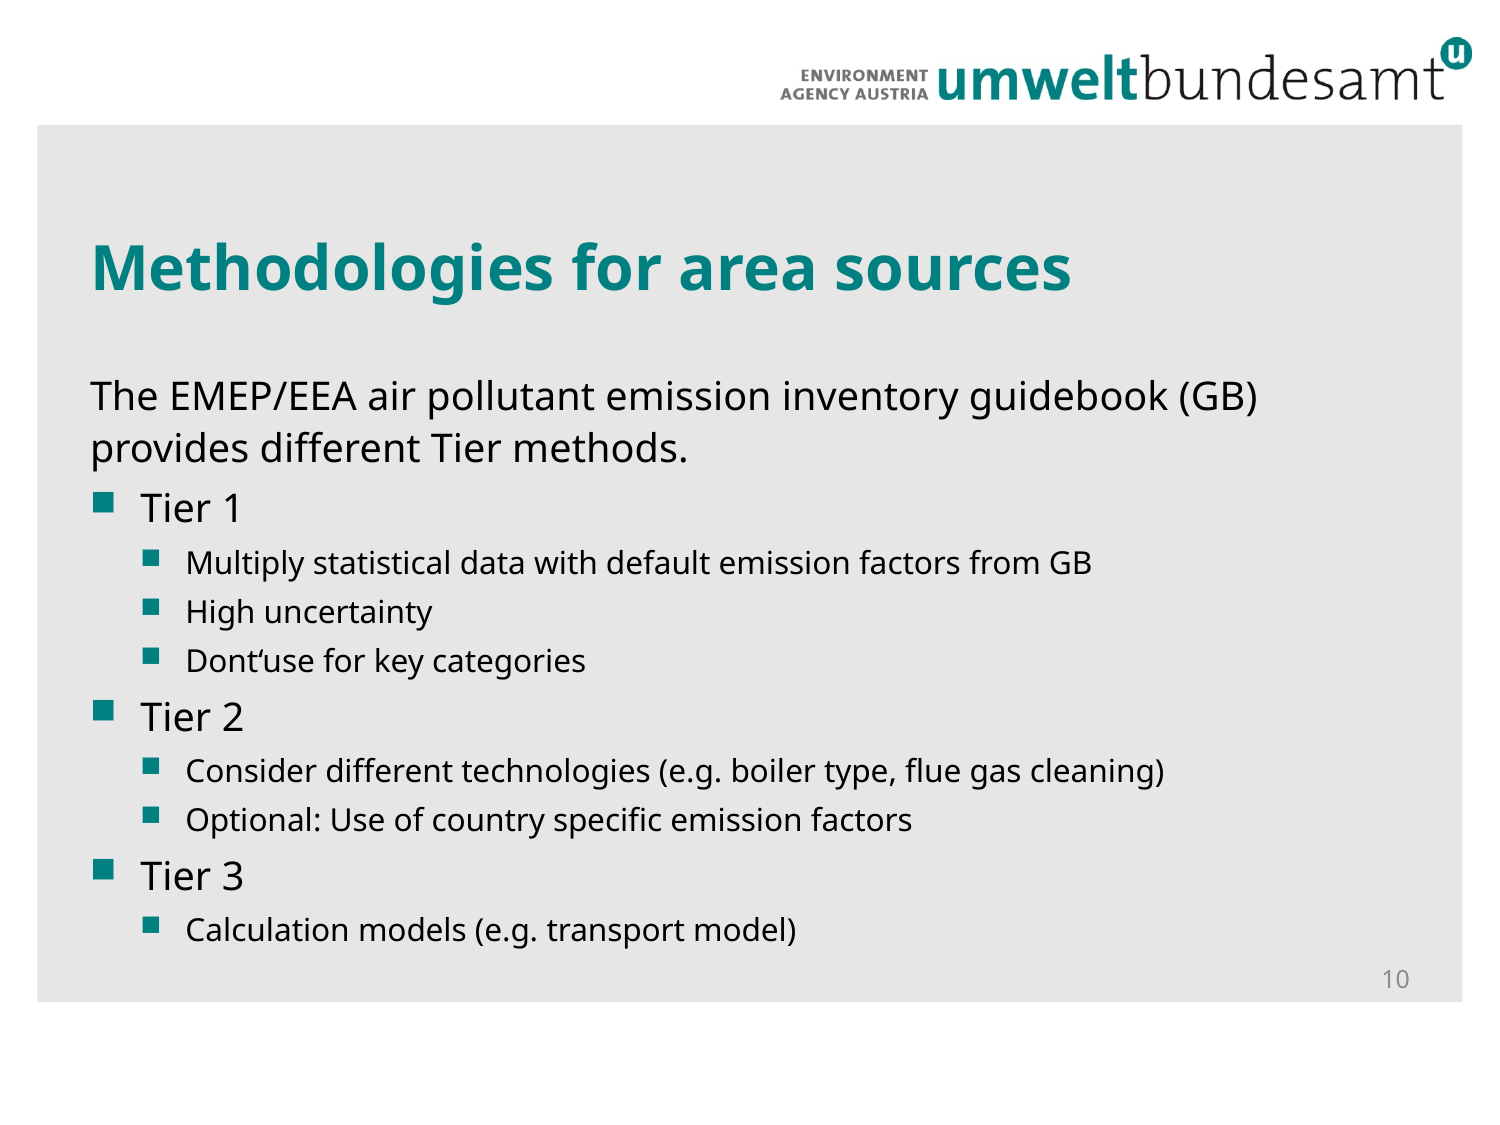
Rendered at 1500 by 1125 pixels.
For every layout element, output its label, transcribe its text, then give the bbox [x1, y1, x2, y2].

slide_number 10 [1074, 961, 1425, 1002]
list The EMEP/EEA air pollutant emission inventory guidebook (GB) provides different Tier methods. Tier 1 Multiply statistical data with default emission factors from GB High uncertainty Dont‘use for key categories Tier 2 Consider different technologies (e.g. boiler type, flue gas cleaning) Optional: Use of country specific emission factors Tier 3 Calculation models (e.g. transport model) [75, 358, 1425, 961]
title Methodologies for area sources [75, 171, 1425, 358]
picture [780, 37, 1472, 100]
